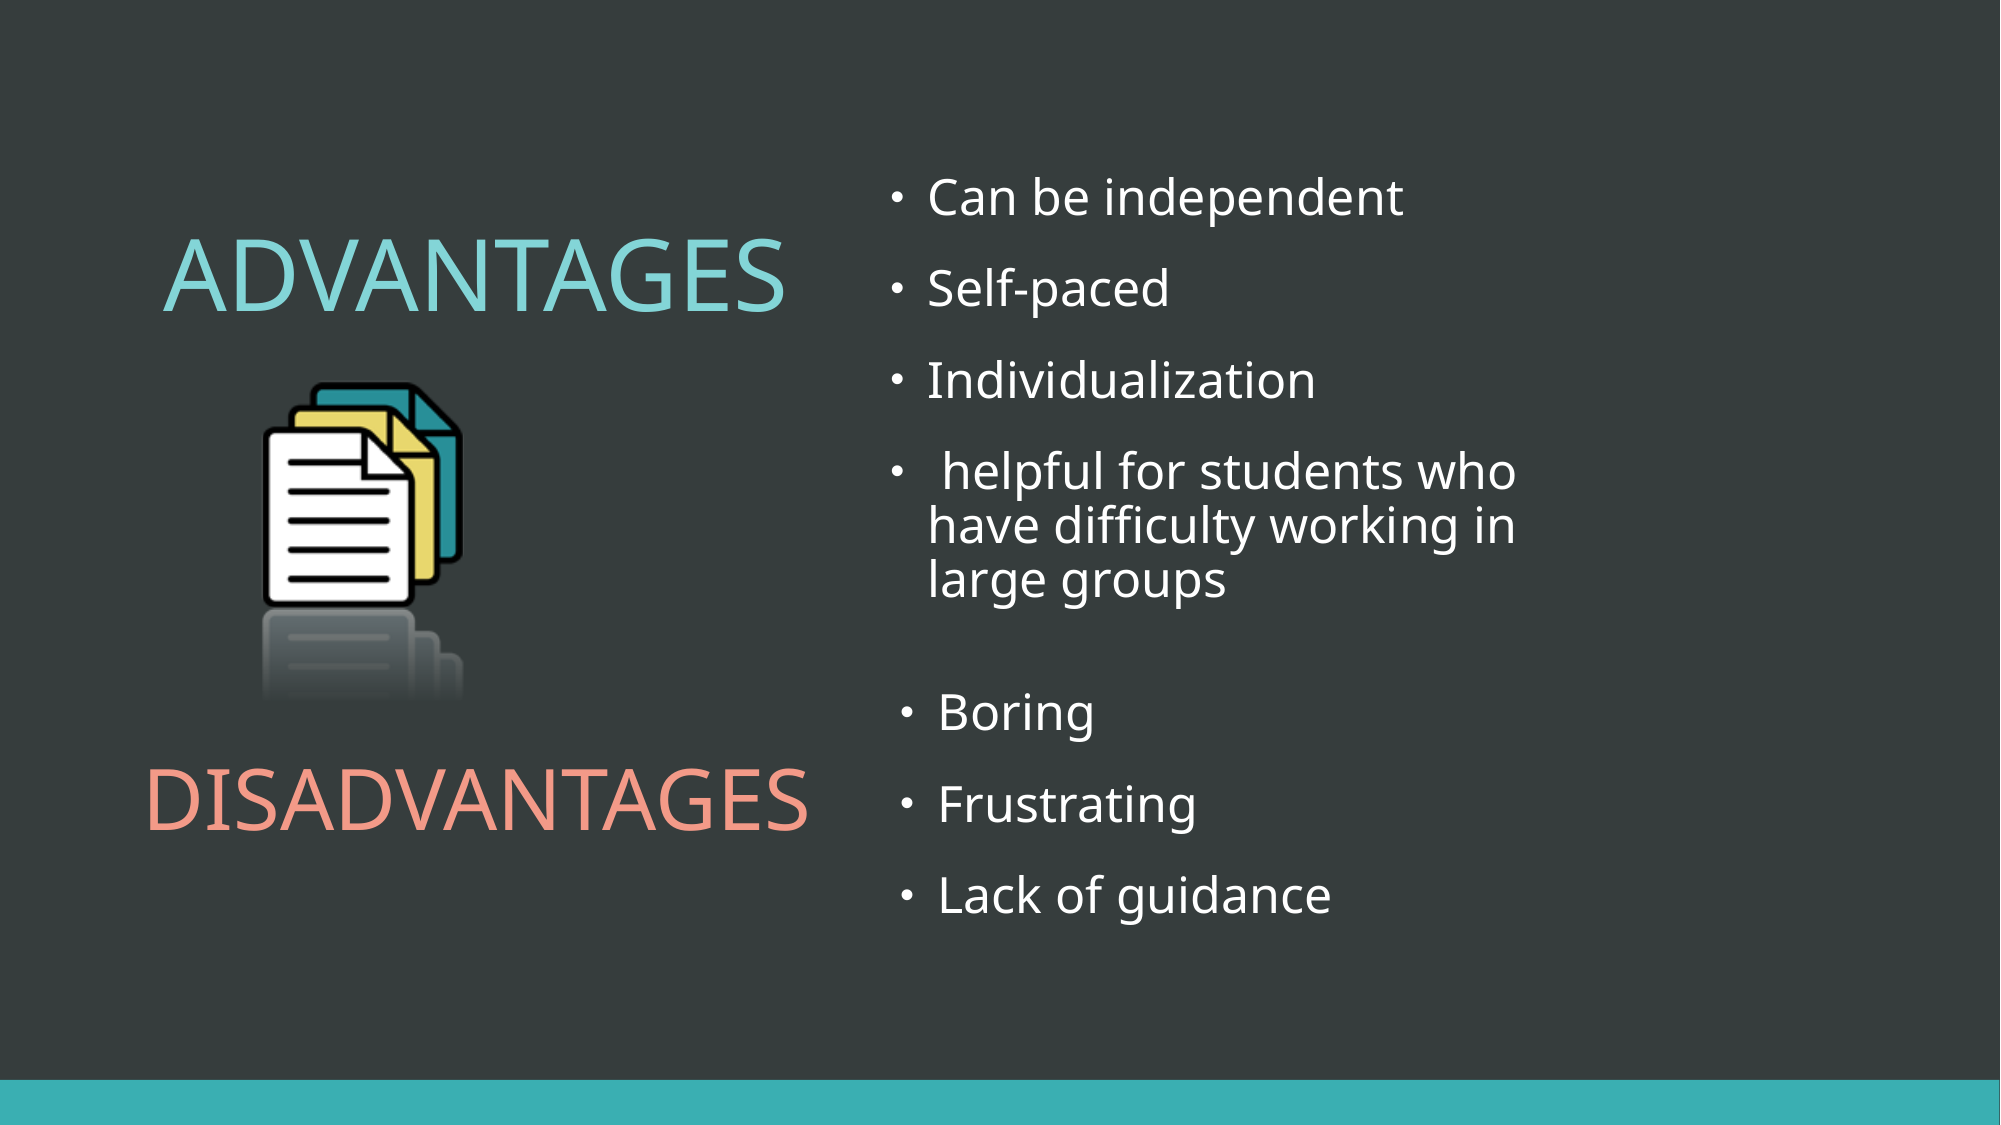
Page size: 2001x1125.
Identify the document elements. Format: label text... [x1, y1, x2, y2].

list Can be independent Self-paced Individualization helpful for students who have difficulty working in large groups [867, 164, 1638, 504]
list Boring Frustrating Lack of guidance [877, 680, 1628, 966]
picture [178, 375, 529, 725]
list Disadvantages [127, 740, 877, 866]
list Advantages [148, 216, 867, 342]
